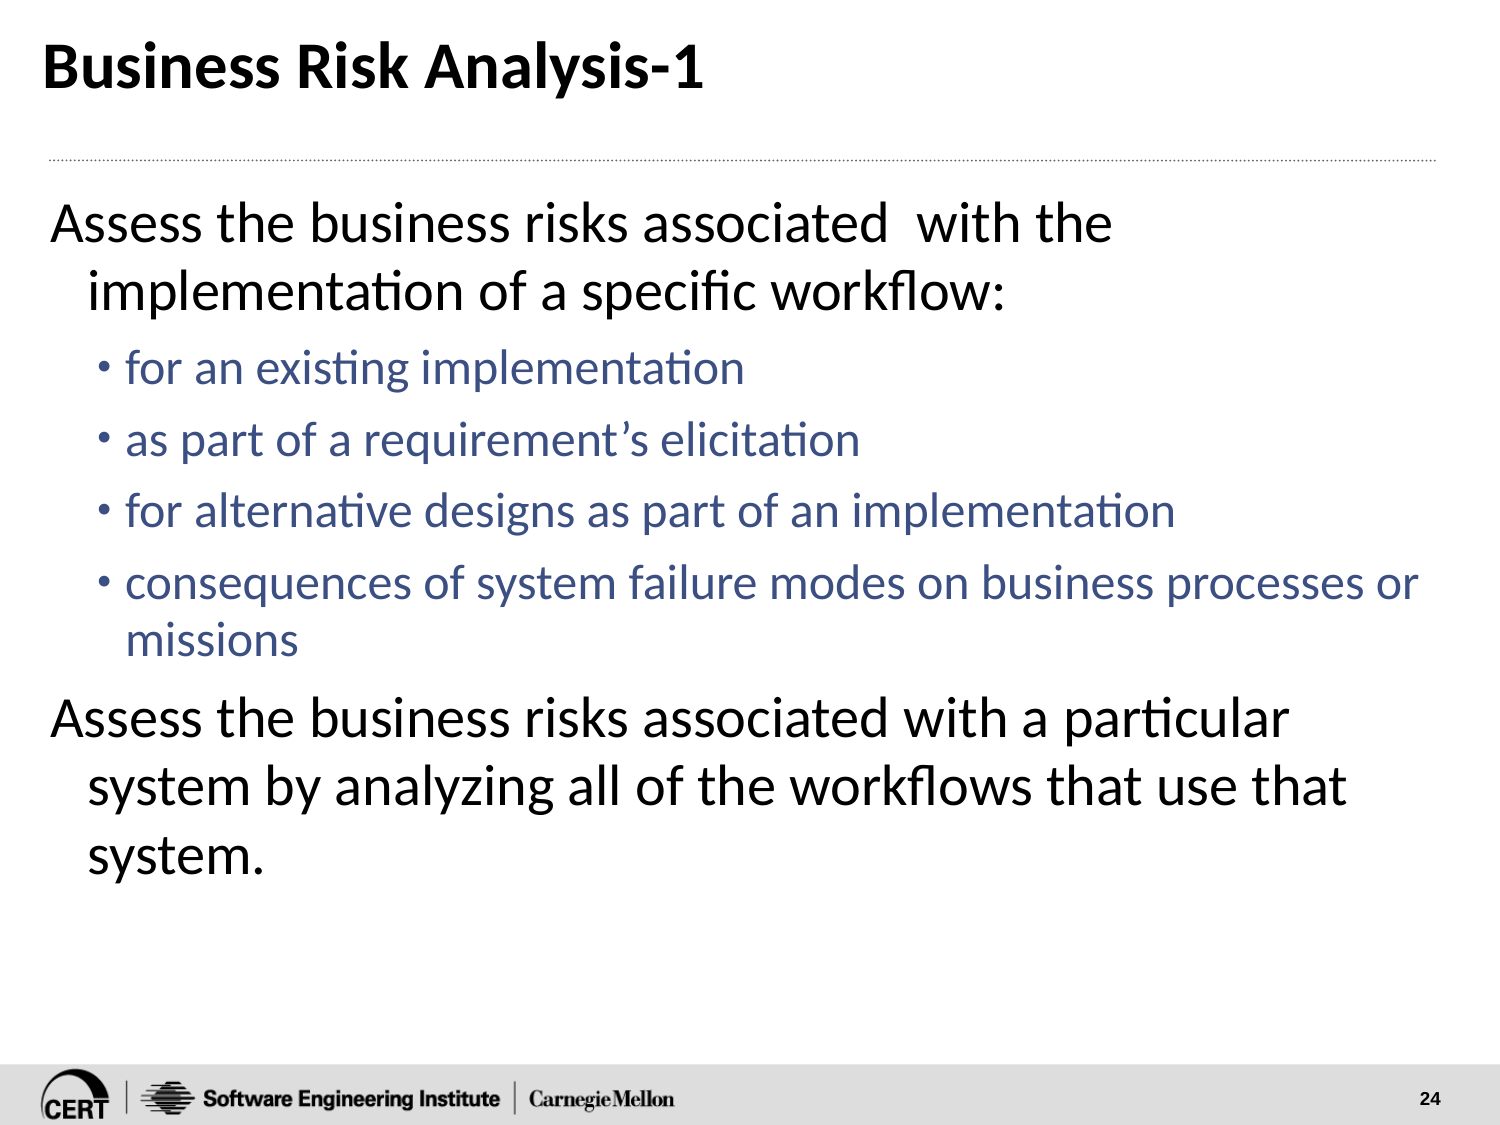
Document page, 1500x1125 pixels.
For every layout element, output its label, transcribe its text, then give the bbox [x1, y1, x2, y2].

list Assess the business risks associated with the implementation of a specific workflow: for an existing implementation as part of a requirement’s elicitation for alternative designs as part of an implementation consequences of system failure modes on business processes or missions Assess the business risks associated with a particular system by analyzing all of the workflows that use that system. [49, 187, 1438, 1001]
picture [24, 1065, 688, 1125]
title Business Risk Analysis-1 [42, 37, 1434, 155]
